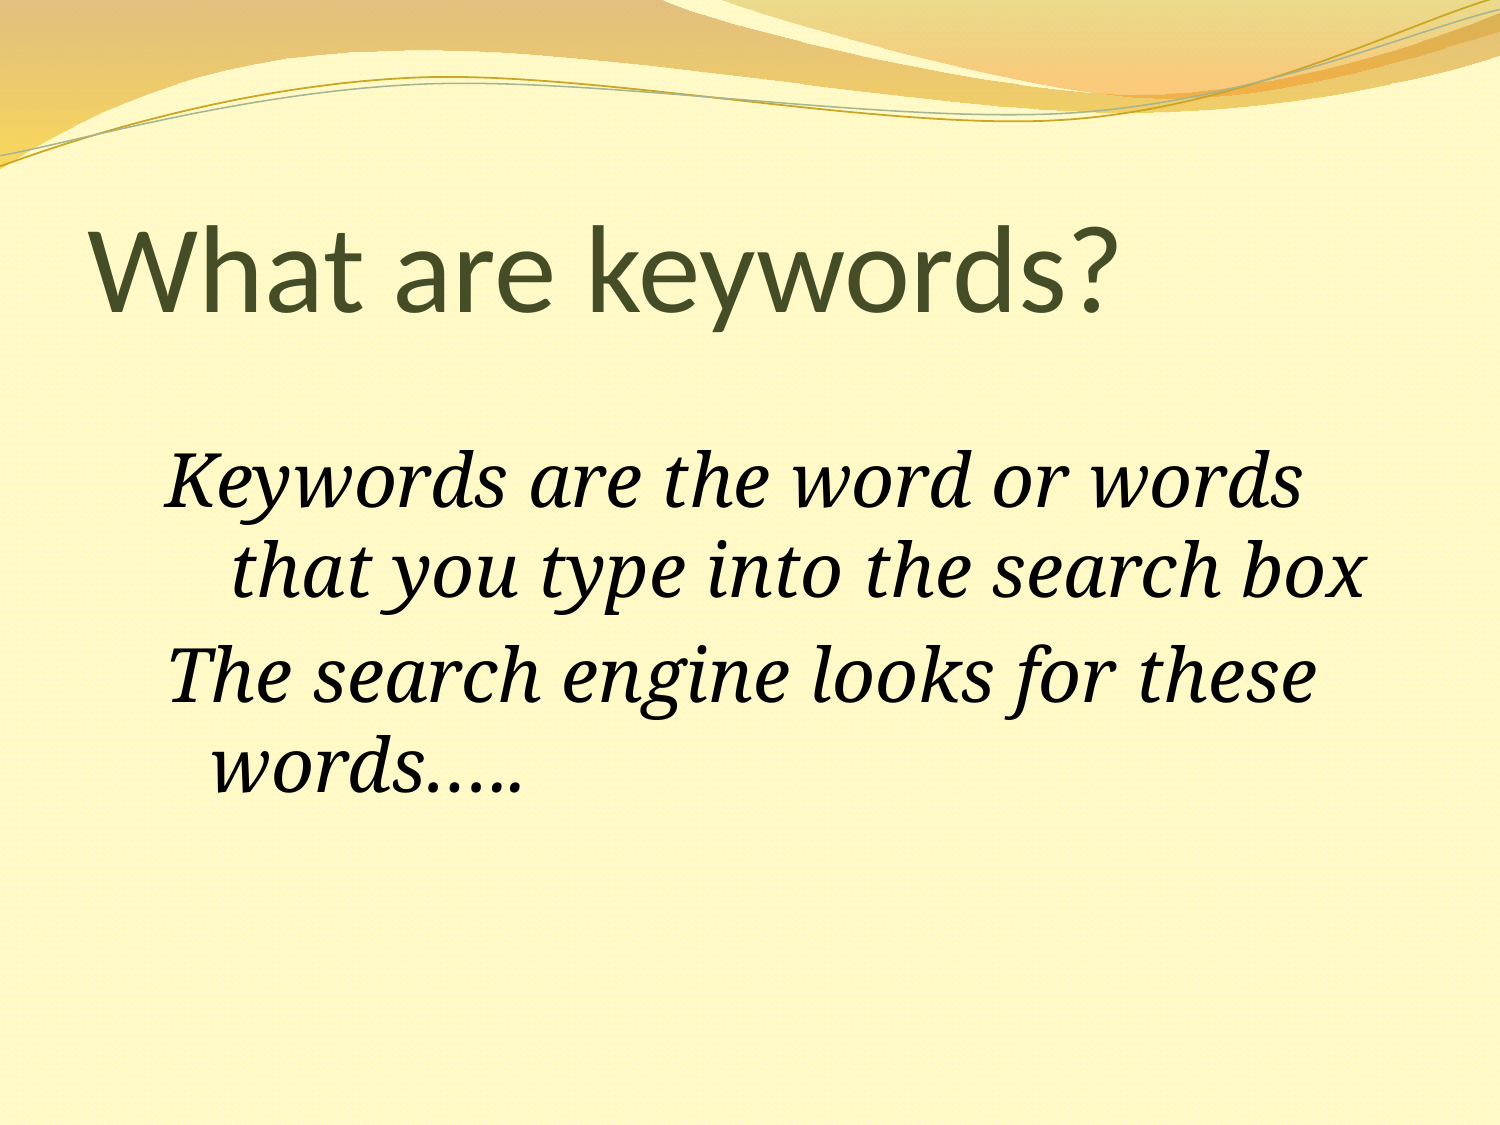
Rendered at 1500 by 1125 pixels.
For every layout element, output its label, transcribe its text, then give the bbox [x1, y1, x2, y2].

title What are keywords? [87, 149, 1438, 338]
list Keywords are the word or words that you type into the search box The search engine looks for these words….. [149, 424, 1500, 863]
